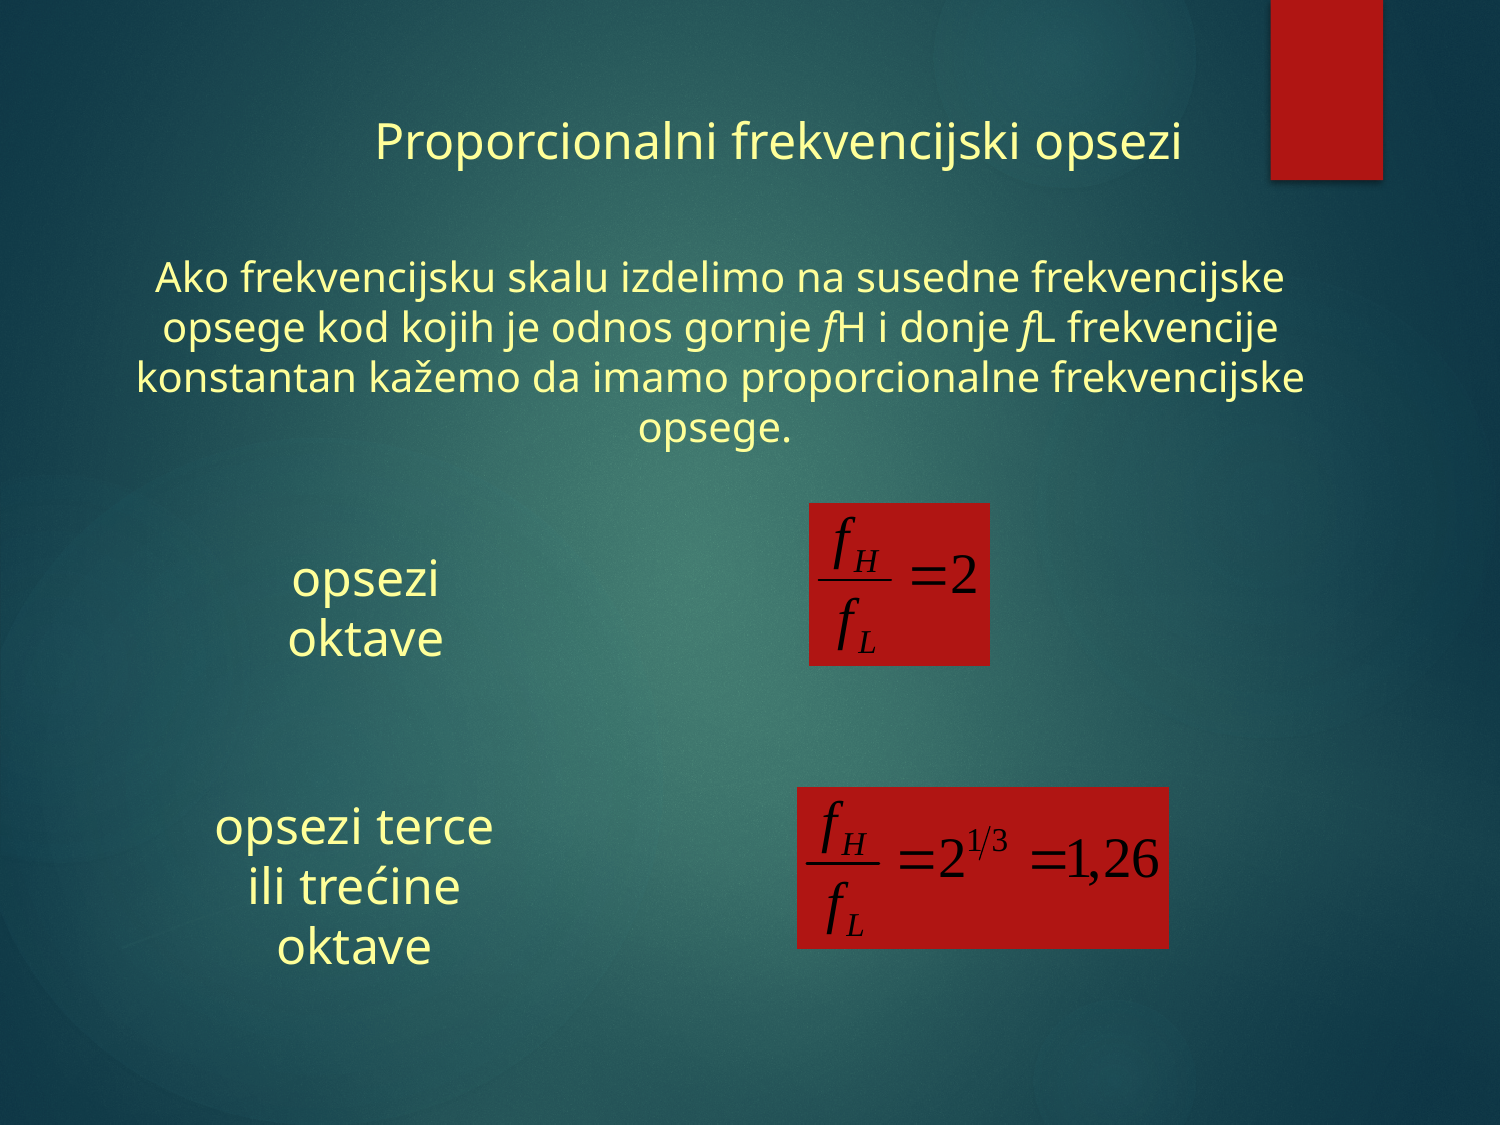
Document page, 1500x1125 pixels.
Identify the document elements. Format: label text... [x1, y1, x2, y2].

text_box opsezi oktave [194, 538, 538, 674]
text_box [808, 503, 991, 666]
text_box opsezi terce ili trećine oktave [183, 786, 526, 982]
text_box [796, 786, 1170, 950]
text_box Ako frekvencijsku skalu izdelimo na susedne frekvencijske opsege kod kojih je odnos gornje fH i donje fL frekvencije konstantan kažemo da imamo proporcionalne frekvencijske opsege. [64, 243, 1376, 459]
text_box Proporcionalni frekvencijski opsezi [206, 101, 1353, 177]
